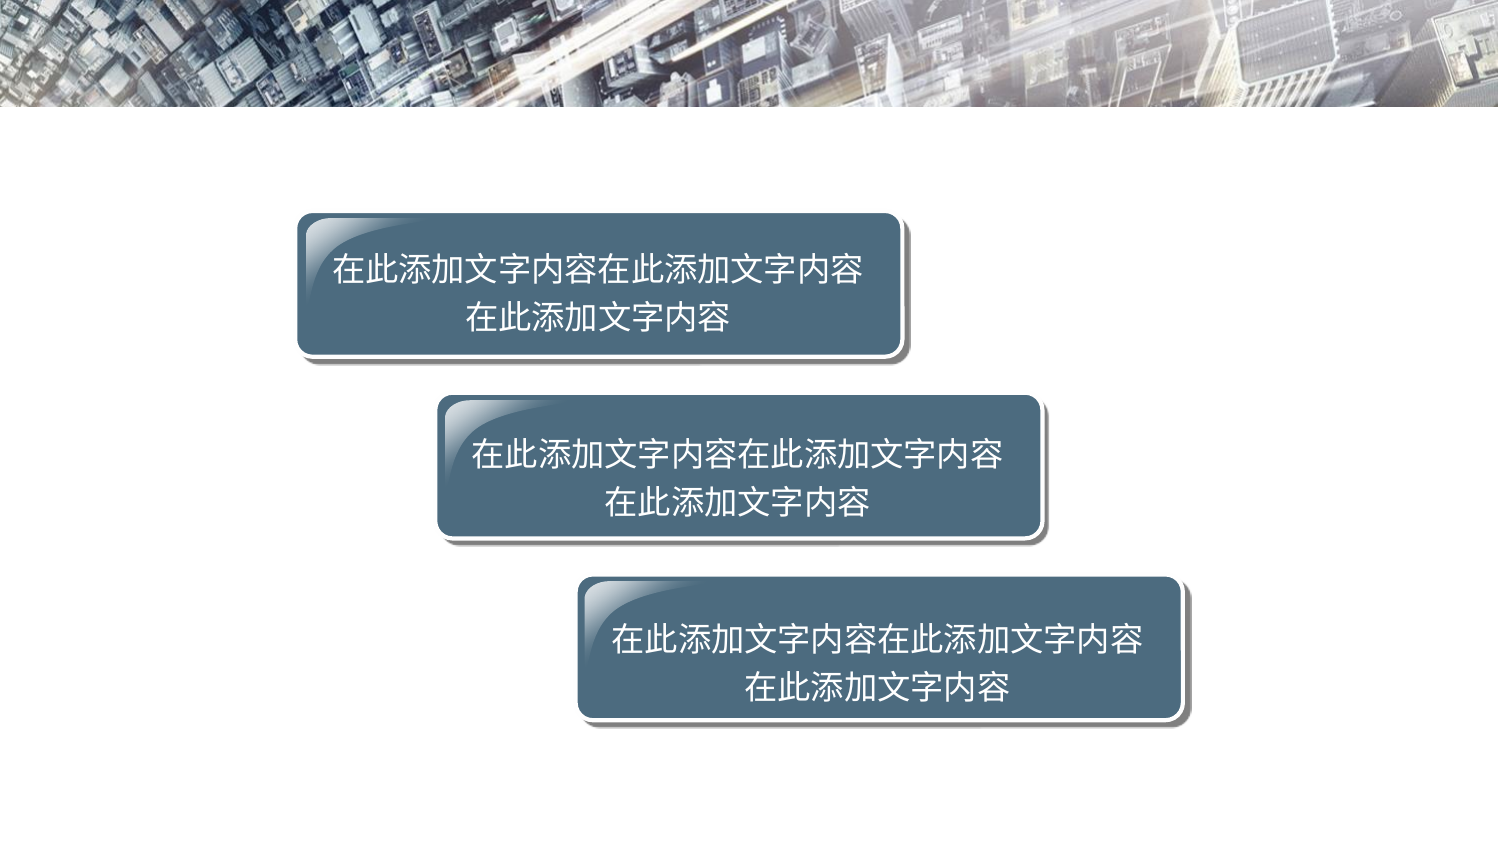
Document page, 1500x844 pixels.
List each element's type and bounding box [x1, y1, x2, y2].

text_box [295, 210, 903, 357]
text_box [435, 392, 1043, 539]
picture [0, 0, 1498, 107]
text_box [112, 32, 739, 115]
text_box [575, 574, 1183, 721]
